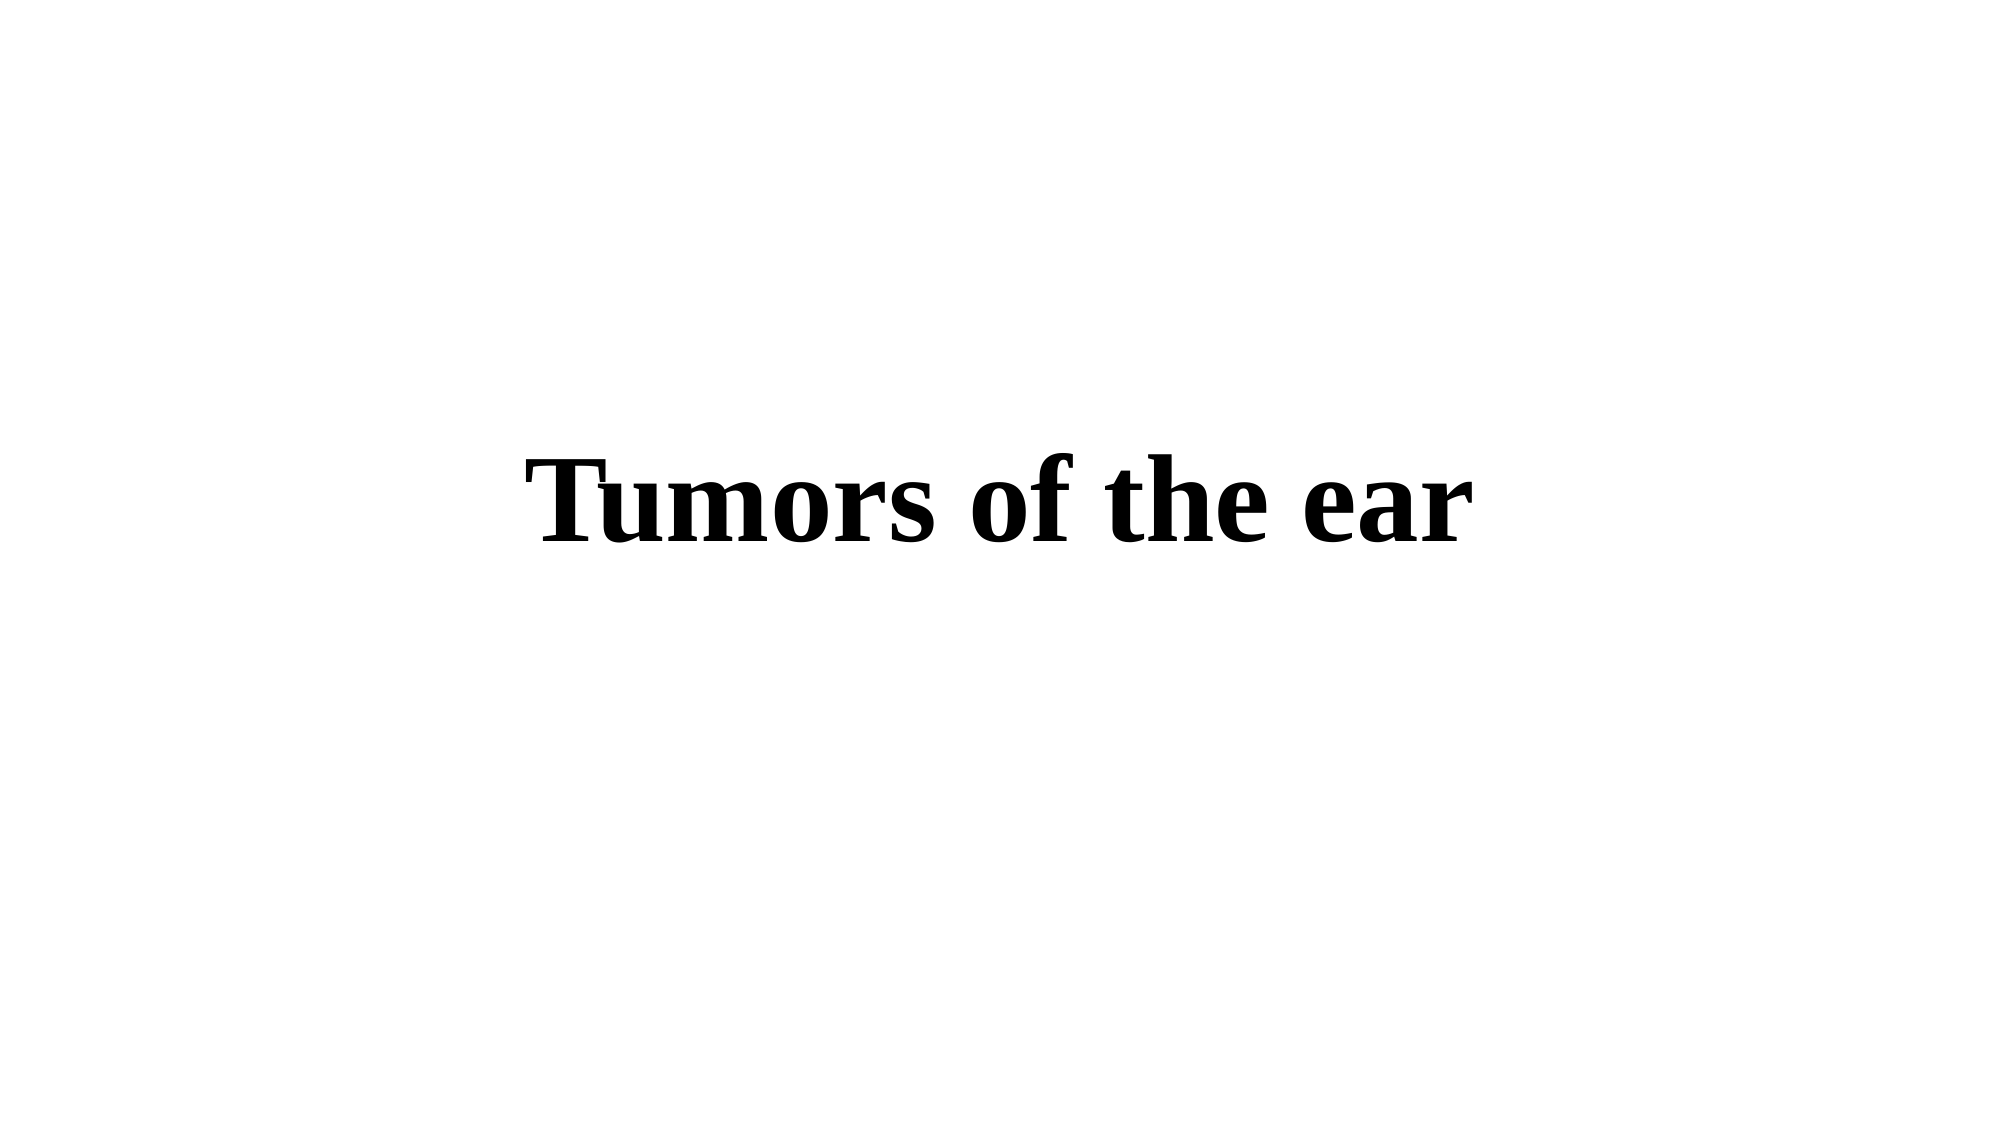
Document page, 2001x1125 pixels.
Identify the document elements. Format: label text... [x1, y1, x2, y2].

title Tumors of the ear [249, 184, 1750, 576]
